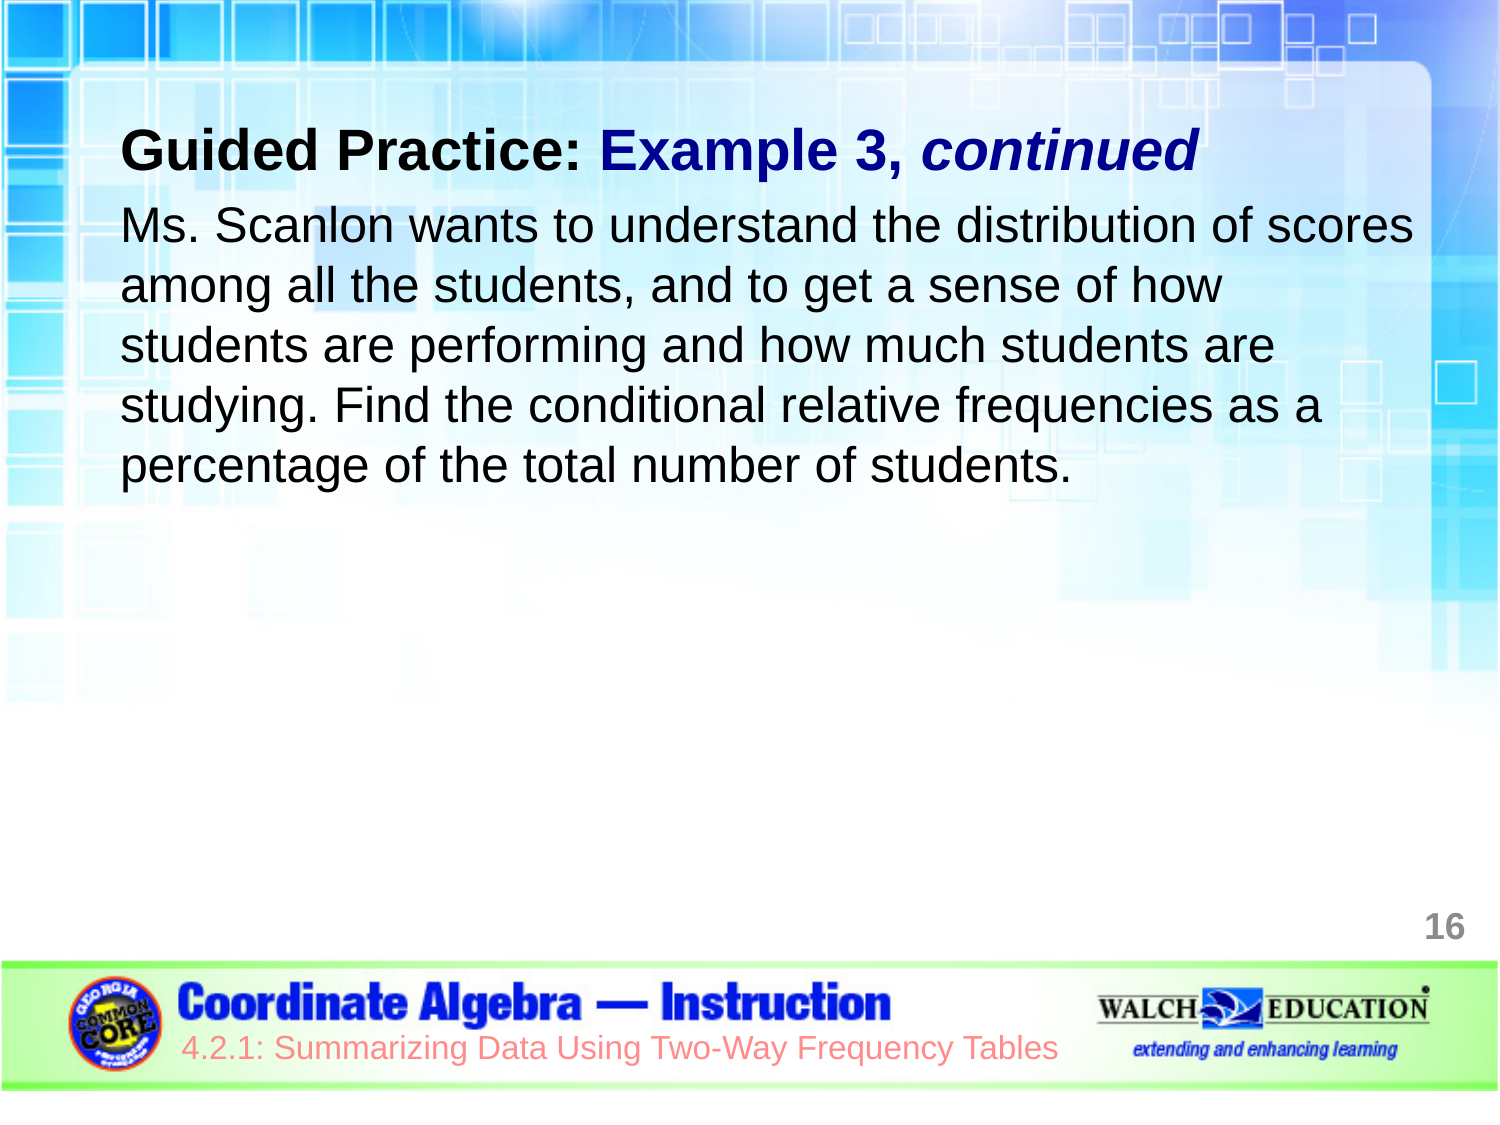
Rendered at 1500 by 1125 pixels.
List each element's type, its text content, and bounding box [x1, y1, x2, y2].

picture [1, 0, 1500, 1091]
subtitle Guided Practice: Example 3, continued Ms. Scanlon wants to understand the distribution of scores among all the students, and to get a sense of how students are performing and how much students are studying. Find the conditional relative frequencies as a percentage of the total number of students. [105, 105, 1432, 925]
footer 4.2.1: Summarizing Data Using Two-Way Frequency Tables [166, 1024, 1080, 1069]
slide_number 16 [1361, 901, 1481, 949]
